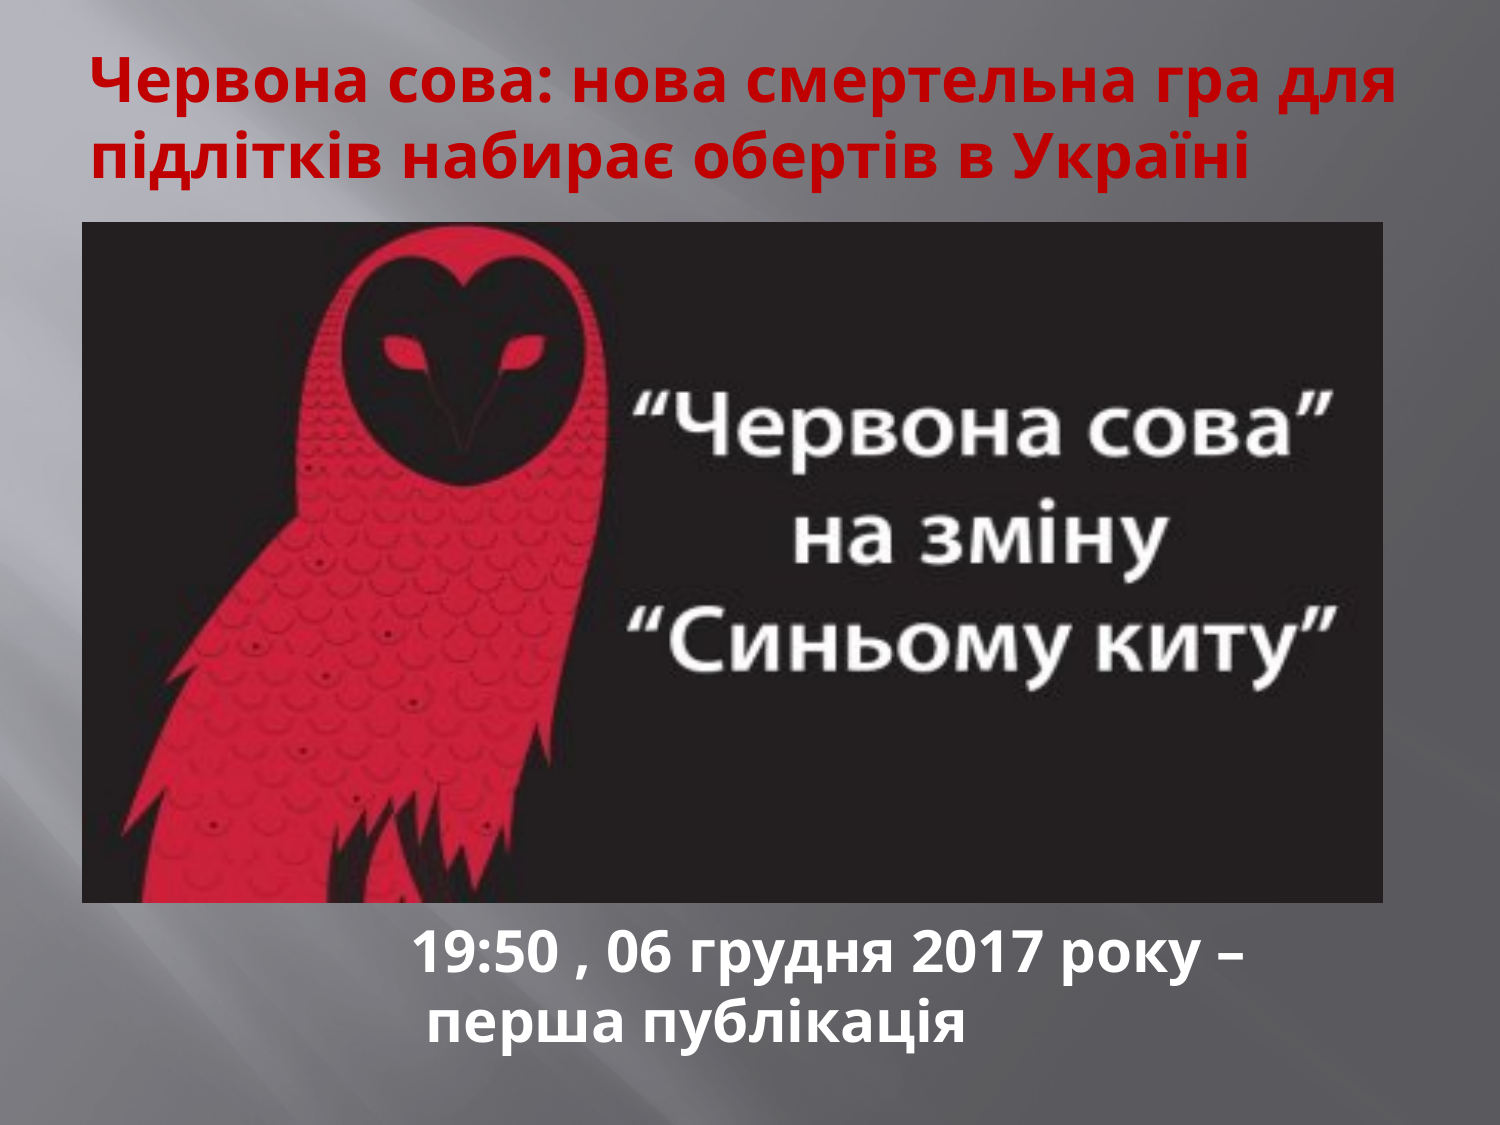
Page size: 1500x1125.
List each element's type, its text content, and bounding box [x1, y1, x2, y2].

picture [81, 222, 1384, 903]
title Червона сова: нова смертельна гра для підлітків набирає обертів в Україні [75, 0, 1425, 317]
text_box 19:50 , 06 грудня 2017 року – перша публікація [395, 906, 1483, 1062]
